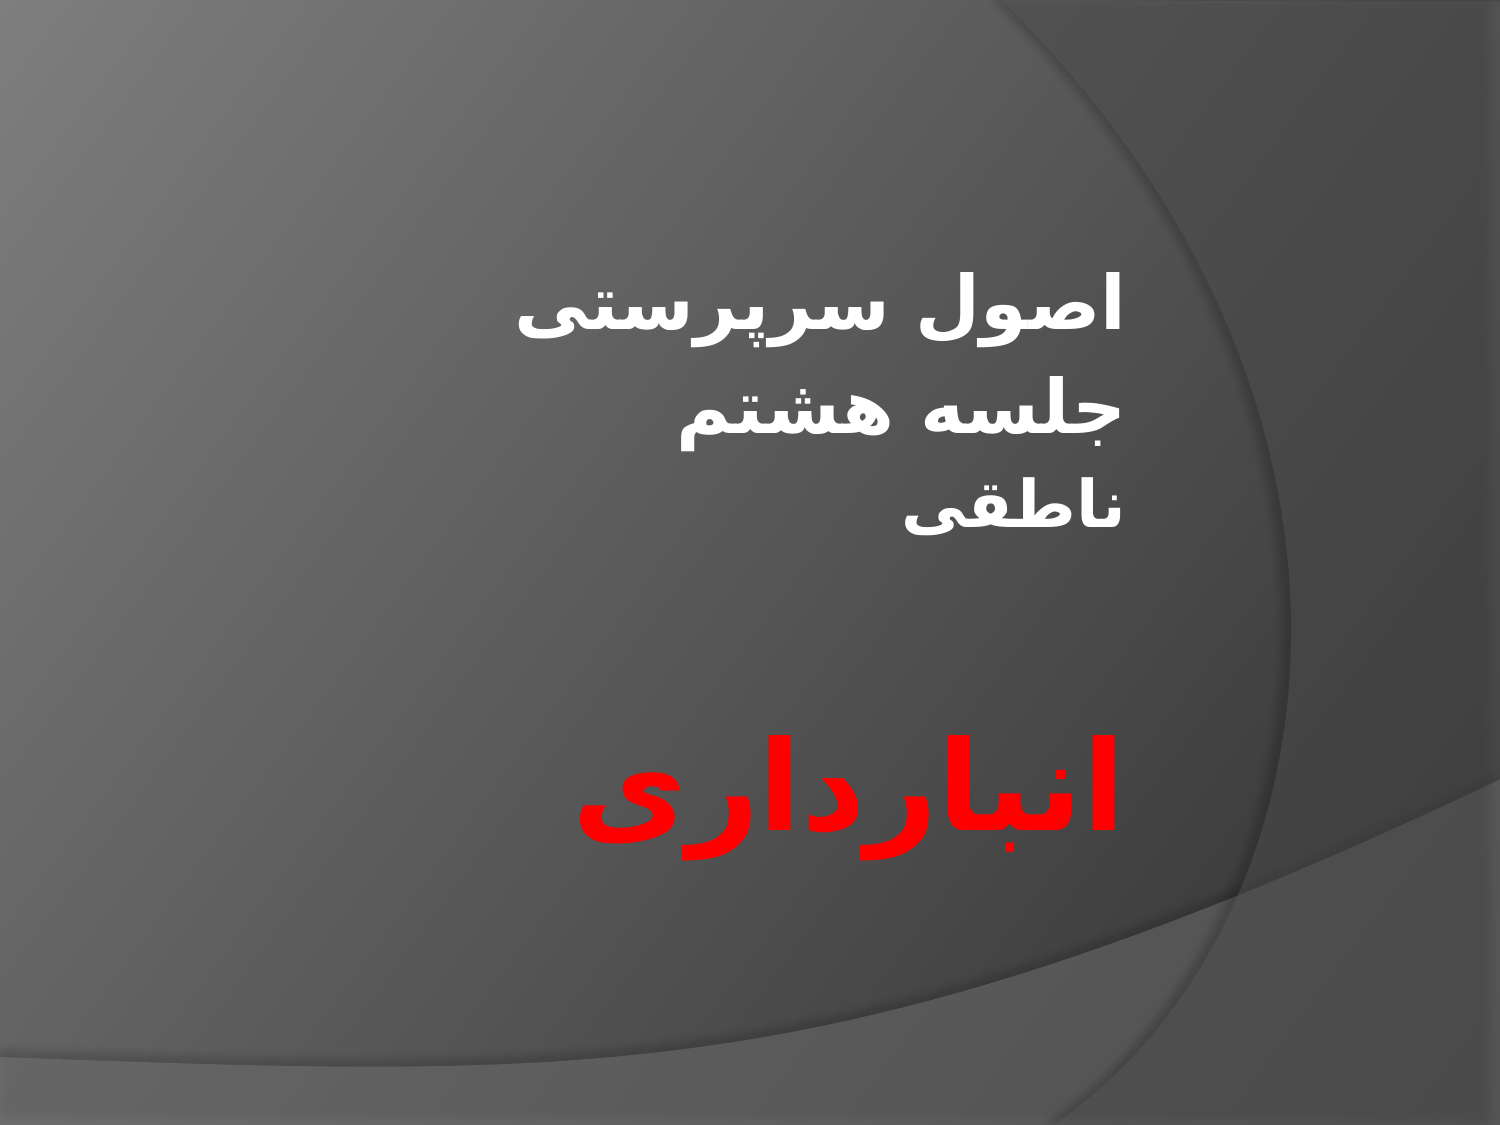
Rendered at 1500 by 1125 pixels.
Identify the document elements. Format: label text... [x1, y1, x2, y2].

title انبارداری [70, 547, 1134, 925]
subtitle اصول سرپرستی جلسه هشتم ناطقی [71, 253, 1134, 541]
